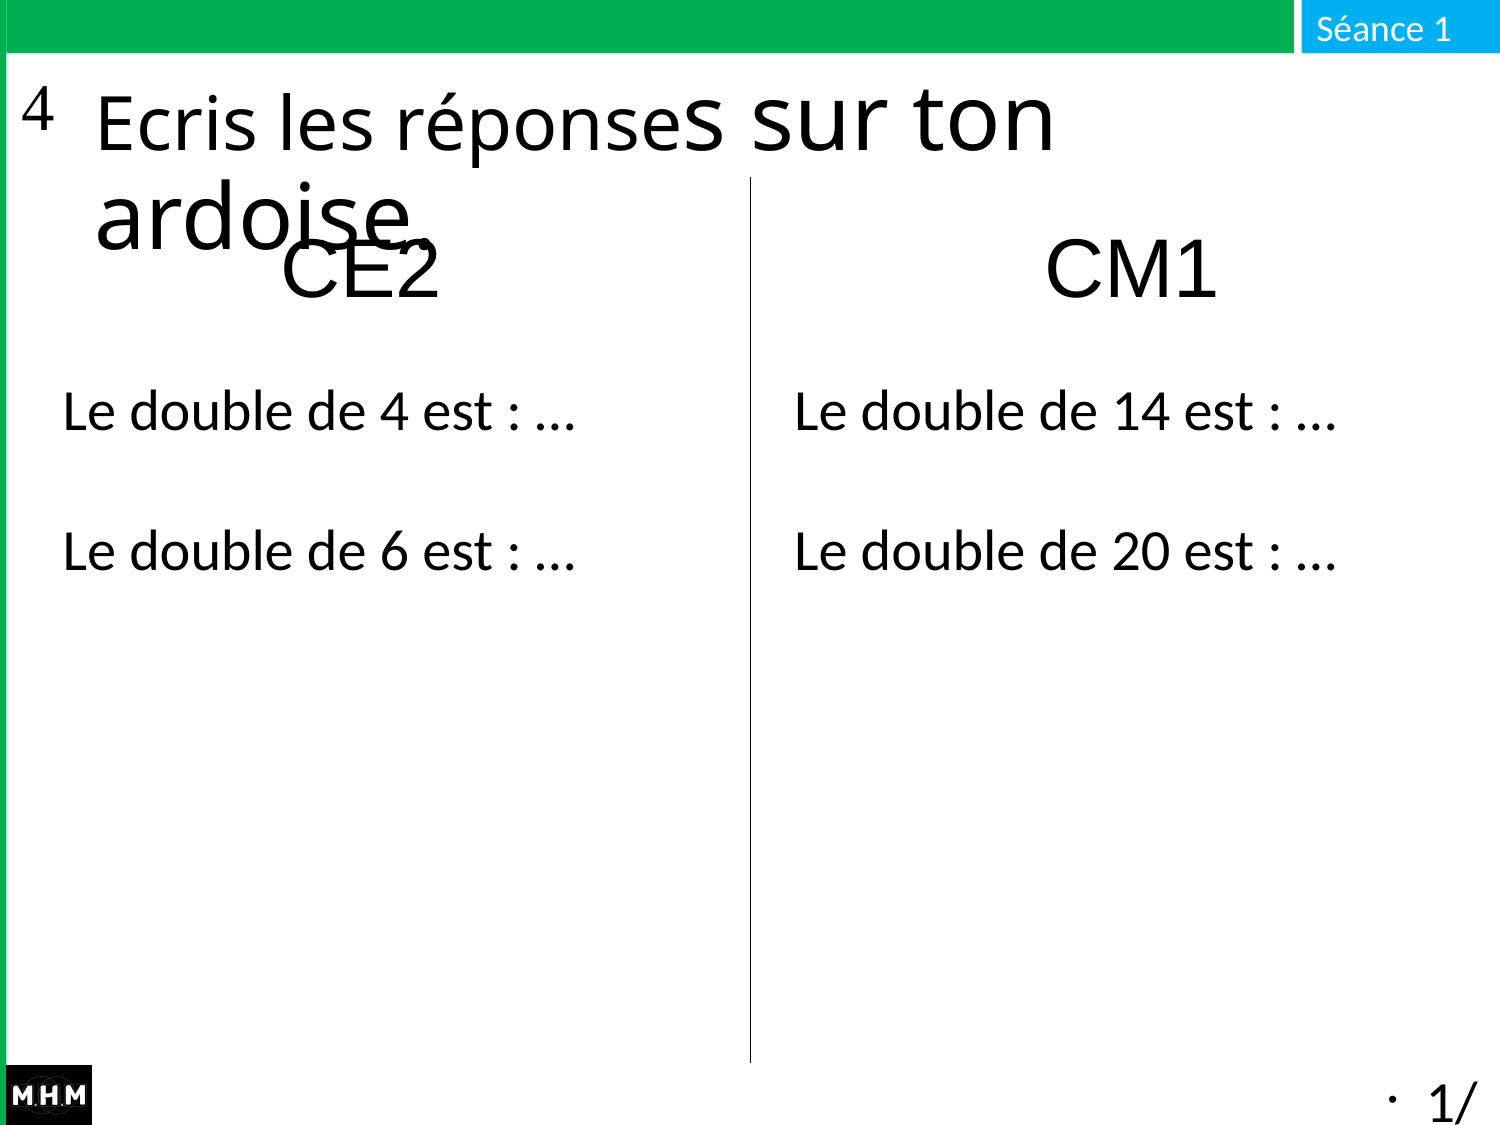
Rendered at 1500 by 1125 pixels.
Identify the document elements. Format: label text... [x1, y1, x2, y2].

text_box Le double de 4 est : … Le double de 6 est : … [48, 295, 591, 680]
list 1/8 [1373, 1064, 1500, 1125]
picture [6, 1065, 92, 1125]
text_box CE2 CM1 [265, 206, 1241, 315]
text_box Le double de 14 est : … Le double de 20 est : … [779, 295, 1352, 680]
title Ecris les réponses sur ton ardoise. [79, 64, 1374, 153]
